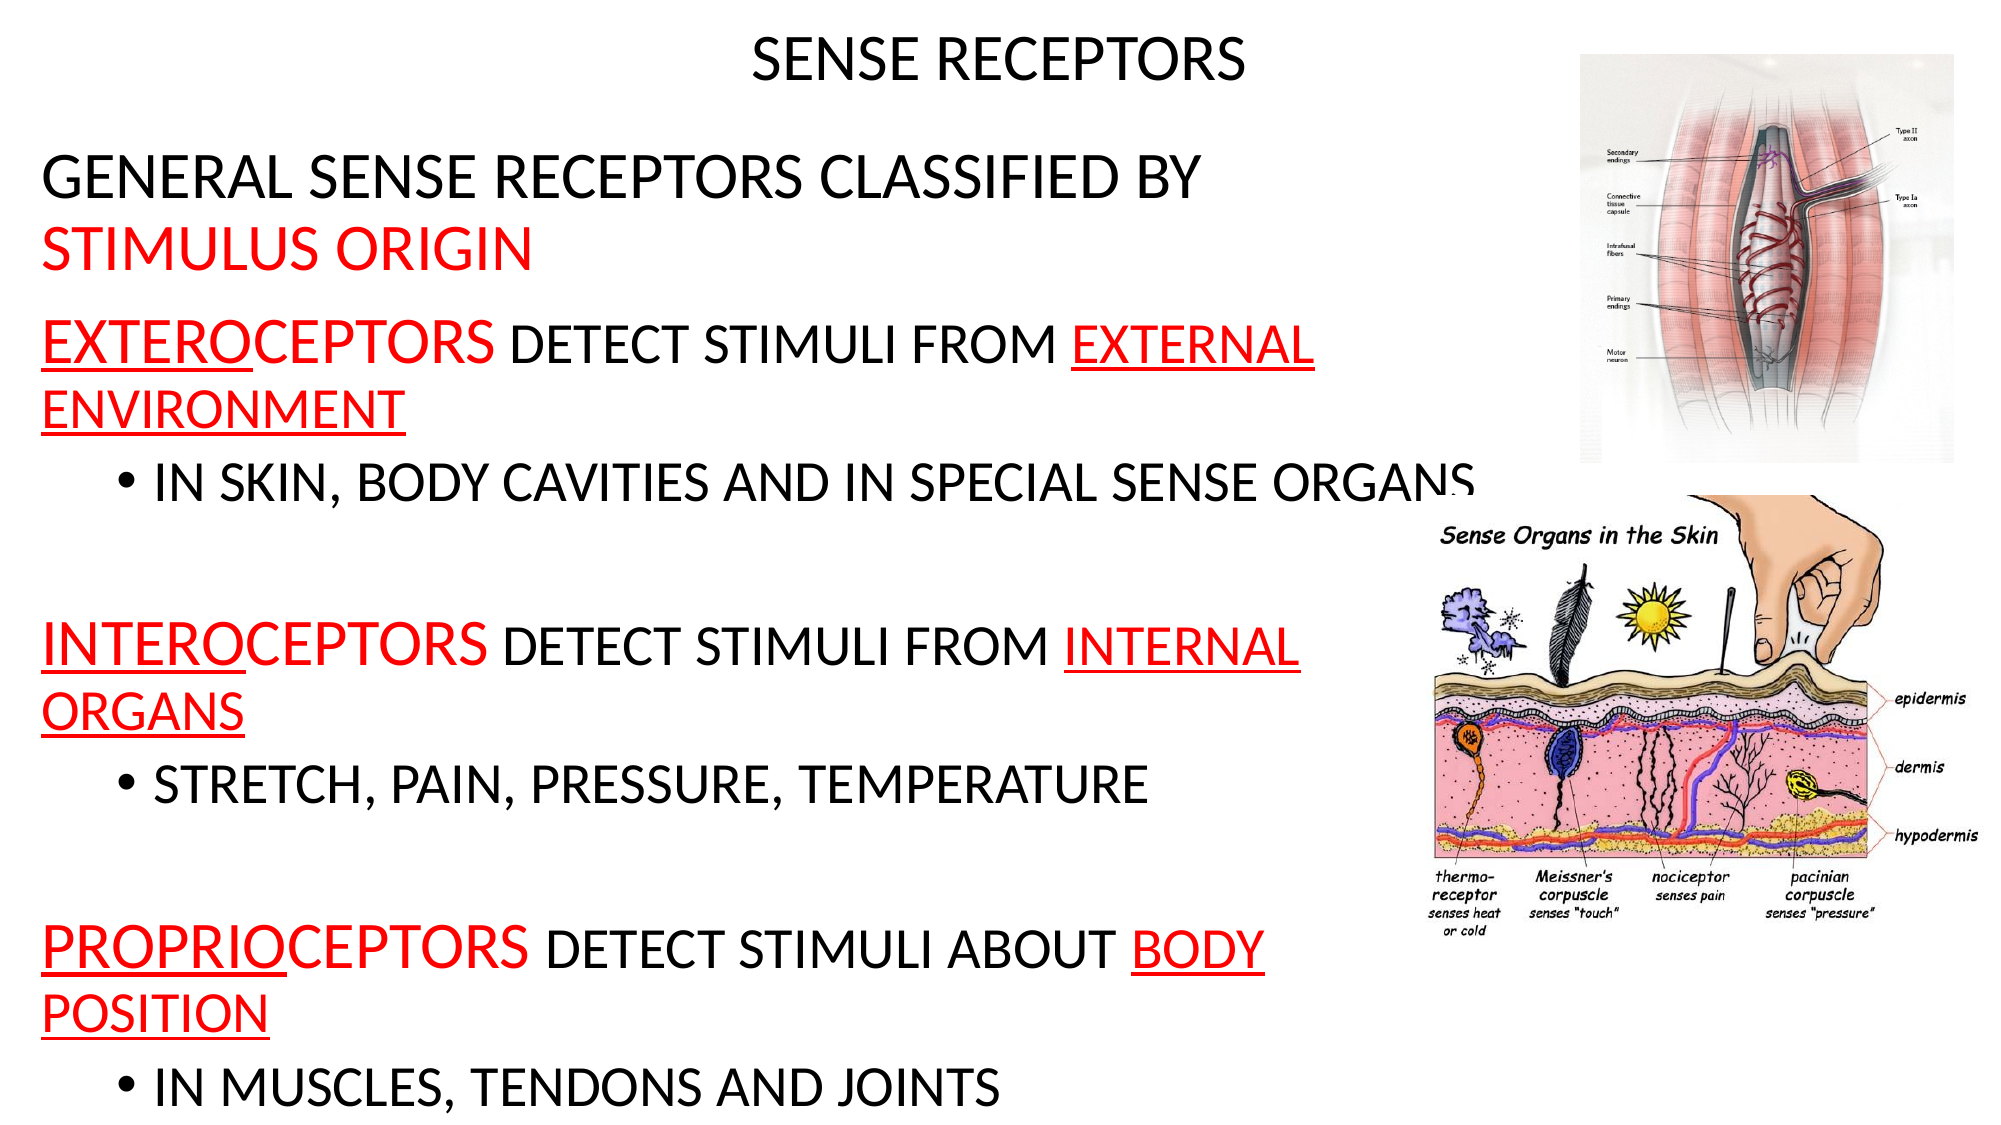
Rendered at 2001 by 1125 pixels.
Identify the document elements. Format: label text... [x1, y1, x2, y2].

picture [1426, 495, 1984, 938]
text_box General Sense Receptors Classified by Stimulus Origin Exteroceptors detect stimuli from External Environment in skin, body cavities and in special sense organs Interoceptors detect stimuli from Internal Organs stretch, pain, pressure, temperature Proprioceptors detect stimuli about Body Position In muscles, tendons and joints [26, 133, 1502, 859]
picture [1580, 54, 1954, 463]
text_box Sense Receptors [736, 15, 1264, 115]
